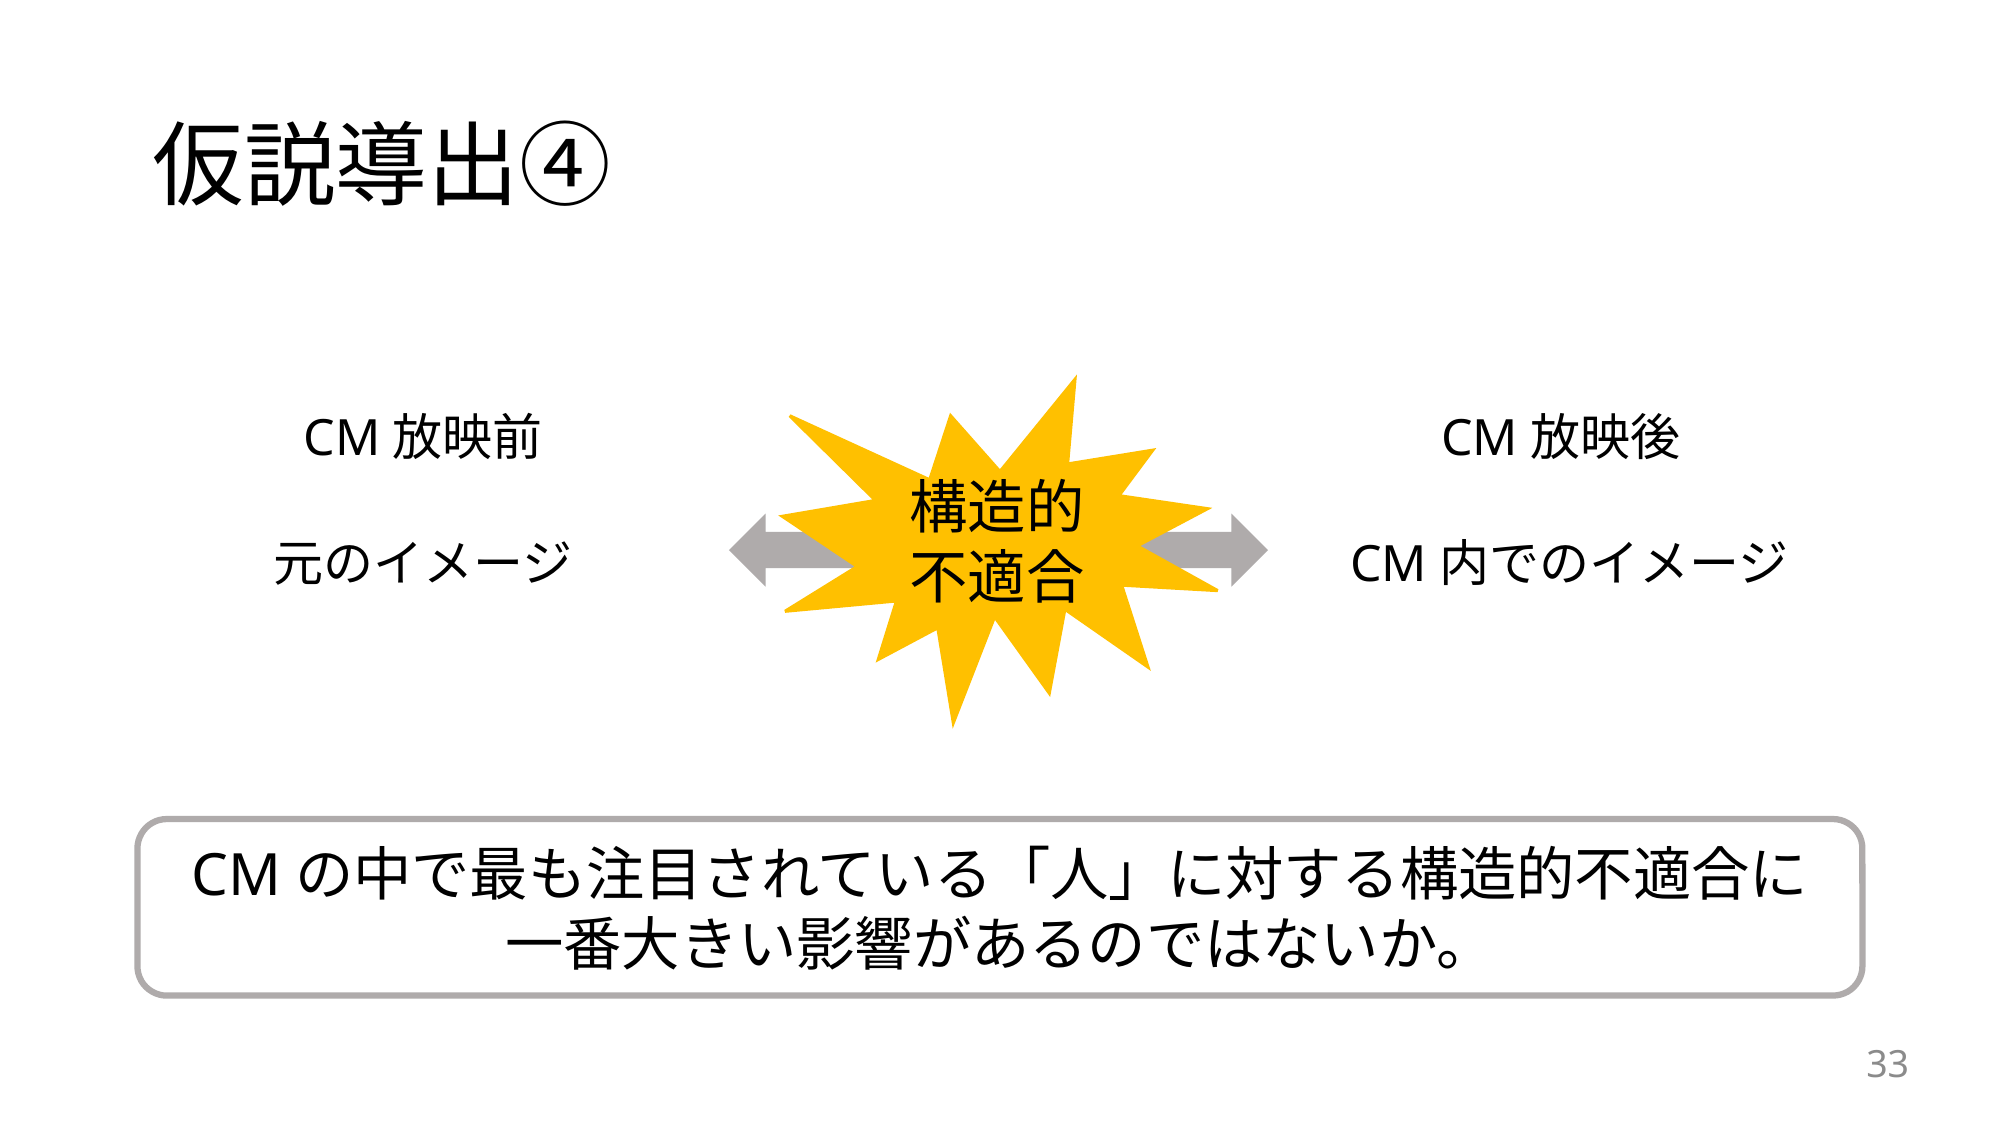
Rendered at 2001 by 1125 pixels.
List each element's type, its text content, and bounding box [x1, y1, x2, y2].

title 仮説導出④ [137, 59, 1863, 278]
text_box 元のイメージ [137, 524, 709, 600]
list [137, 976, 1863, 1016]
list [137, 302, 1863, 839]
text_box CM放映前 [288, 398, 558, 474]
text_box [730, 379, 1267, 723]
text_box CM内でのイメージ [1335, 524, 1908, 600]
text_box CM放映後 [1426, 398, 1695, 474]
text_box CMの中で最も注目されている「人」に対する構造的不適合に 一番大きい影響があるのではないか。 [136, 818, 1864, 997]
slide_number 33 [1474, 1035, 1925, 1096]
